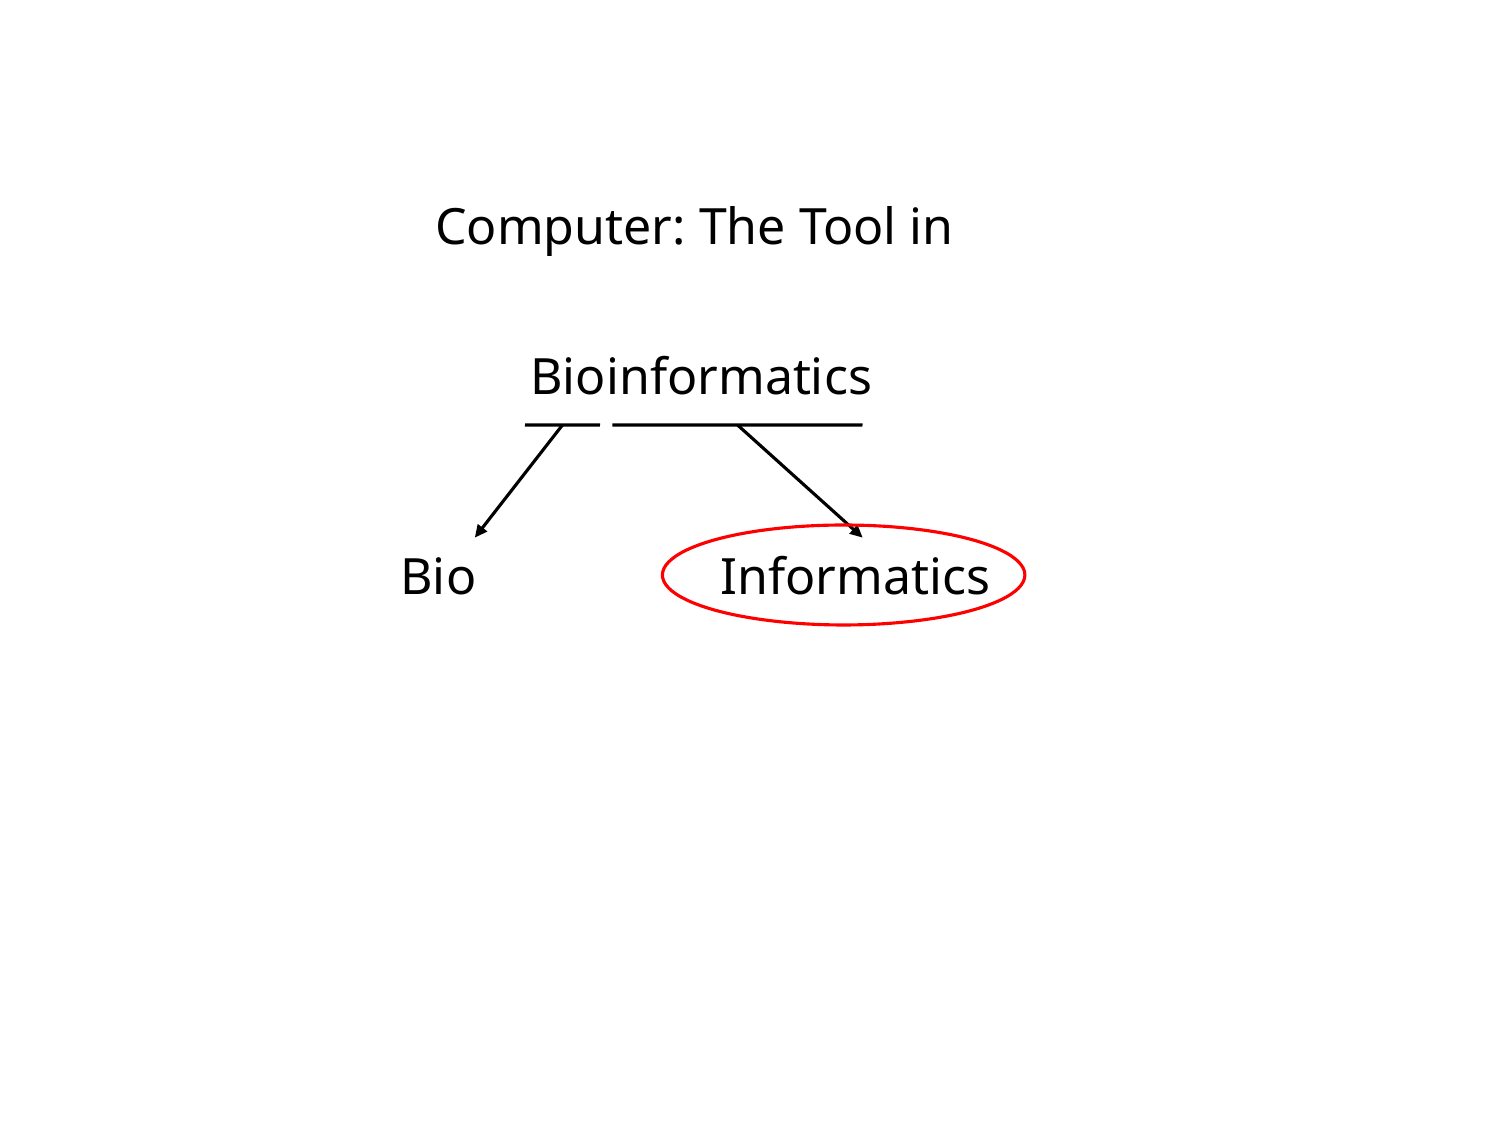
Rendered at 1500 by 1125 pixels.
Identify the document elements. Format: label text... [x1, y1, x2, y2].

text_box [612, 424, 1012, 613]
text_box Bioinformatics [515, 337, 887, 413]
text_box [387, 424, 601, 613]
text_box [1016, 559, 1025, 591]
text_box Computer: The Tool in [420, 187, 969, 263]
